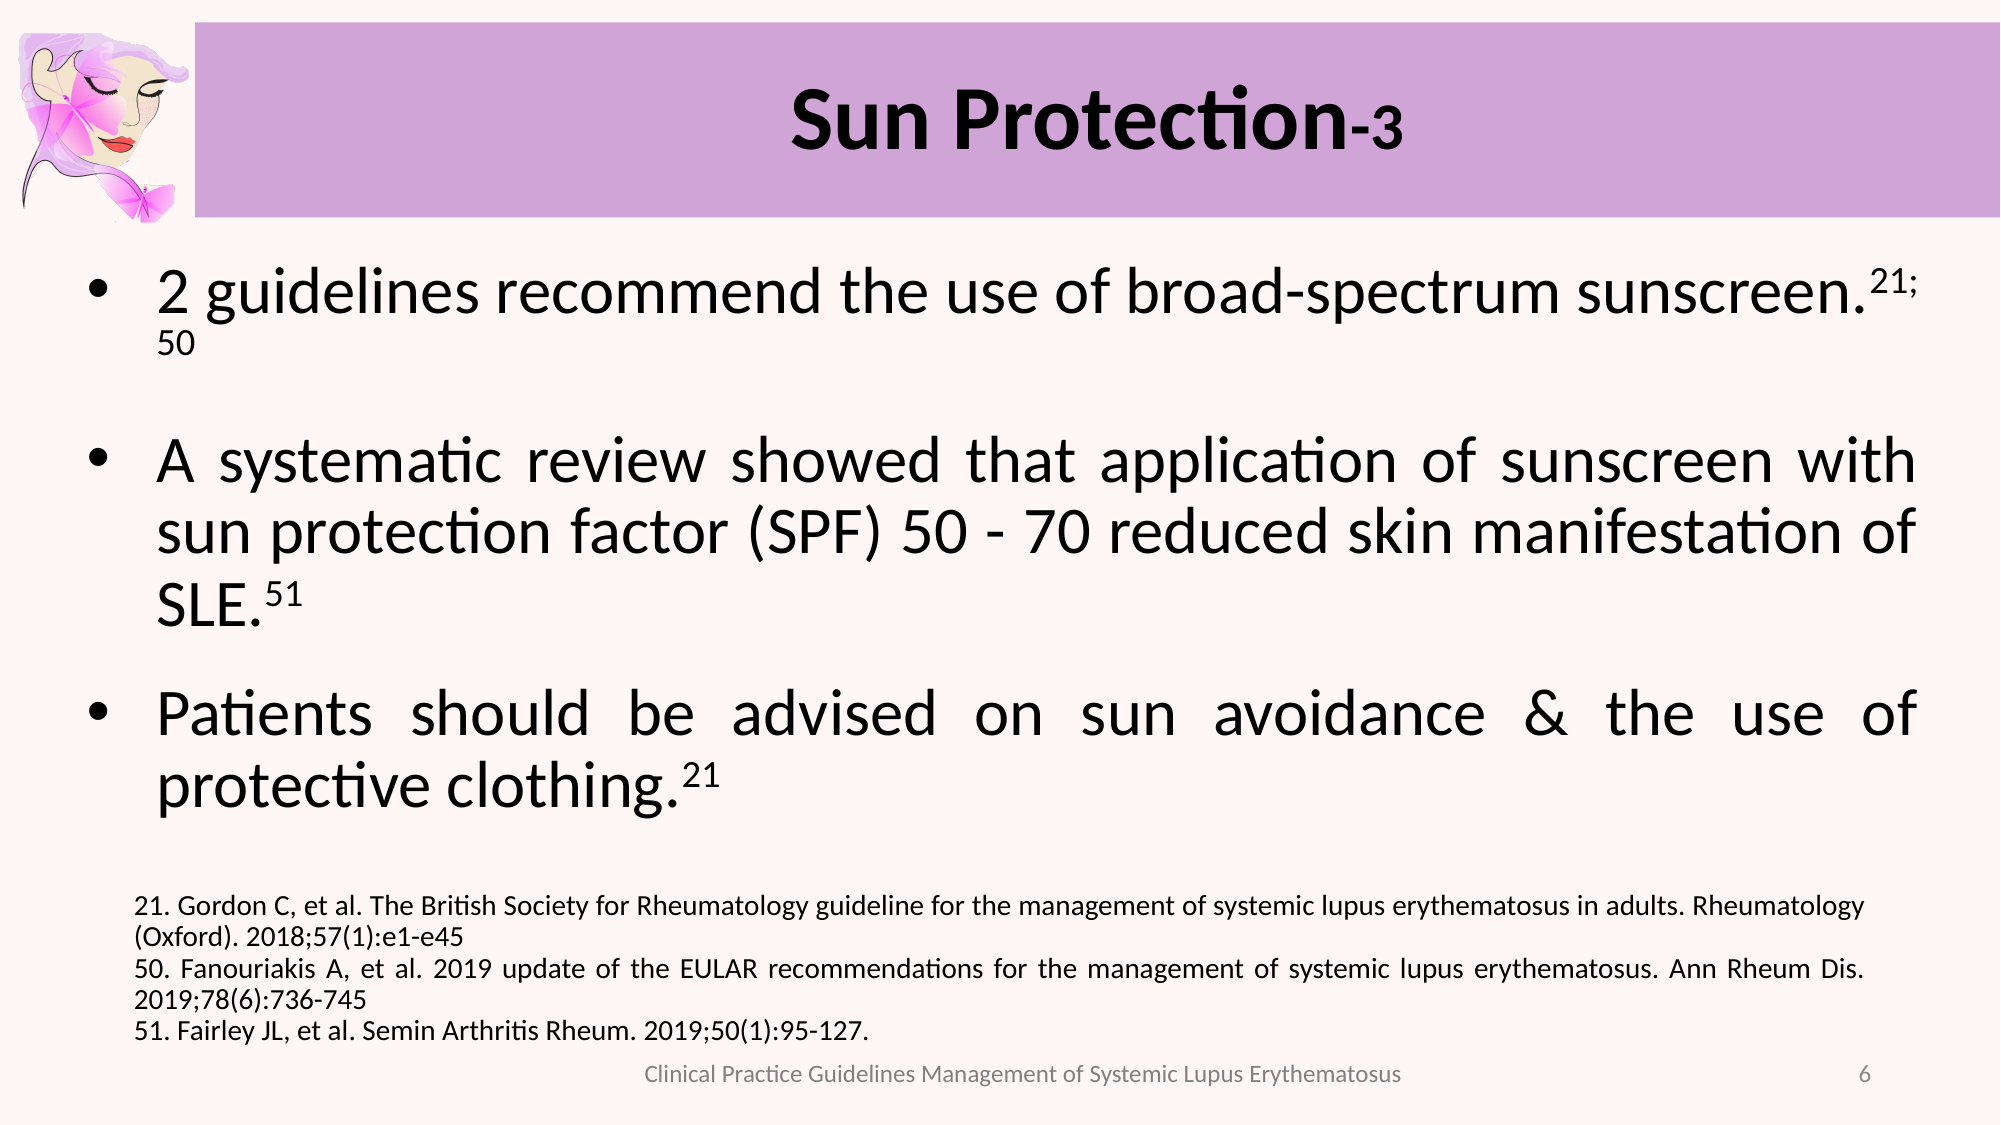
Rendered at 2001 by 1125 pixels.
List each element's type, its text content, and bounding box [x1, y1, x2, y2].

slide_number 6 [1436, 1042, 1887, 1103]
text_box 21. Gordon C, et al. The British Society for Rheumatology guideline for the management of systemic lupus erythematosus in adults. Rheumatology (Oxford). 2018;57(1):e1-e45 50. Fanouriakis A, et al. 2019 update of the EULAR recommendations for the management of systemic lupus erythematosus. Ann Rheum Dis. 2019;78(6):736-745 51. Fairley JL, et al. Semin Arthritis Rheum. 2019;50(1):95-127. [118, 875, 1882, 1063]
list 2 guidelines recommend the use of broad-spectrum sunscreen.21; 50 A systematic review showed that application of sunscreen with sun protection factor (SPF) 50 - 70 reduced skin manifestation of SLE.51 Patients should be advised on sun avoidance & the use of protective clothing.21 [66, 248, 1934, 970]
picture [0, 10, 210, 248]
title Sun Protection-3 [195, 22, 2000, 218]
